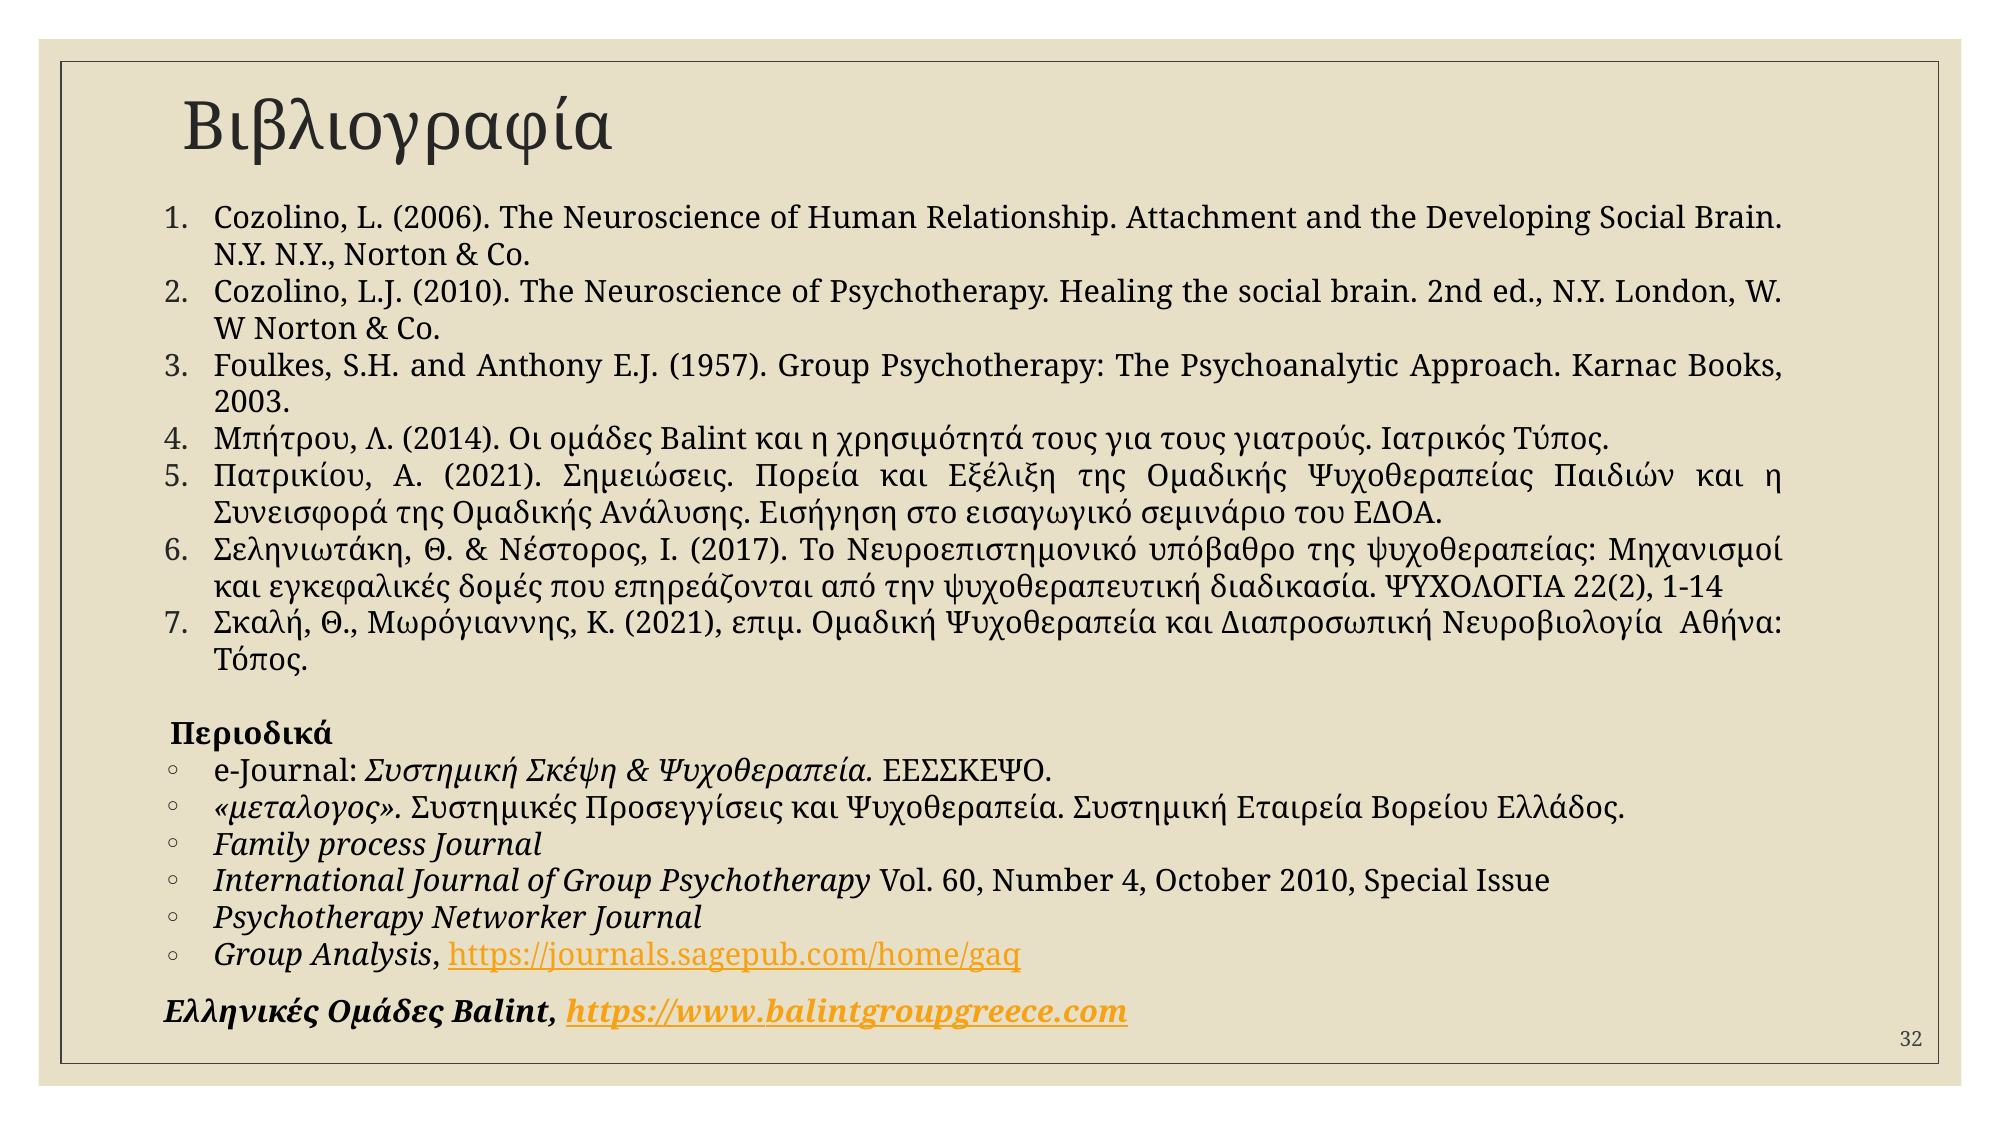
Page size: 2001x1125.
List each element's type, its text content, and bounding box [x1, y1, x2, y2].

slide_number 32 [1697, 1019, 1938, 1062]
title Βιβλιογραφία [167, 65, 1818, 191]
list Cozolino, L. (2006). The Neuroscience of Human Relationship. Attachment and the Developing Social Brain. N.Y. N.Y., Norton & Co. Cozolino, L.J. (2010). The Neuroscience of Psychotherapy. Healing the social brain. 2nd ed., N.Y. London, W. W Norton & Co. Foulkes, S.H. and Anthony E.J. (1957). Group Psychotherapy: The Psychoanalytic Approach. Karnac Books, 2003. Mπήτρου, Λ. (2014). Οι ομάδες Balint και η χρησιμότητά τους για τους γιατρούς. Ιατρικός Τύπος. Πατρικίου, Α. (2021). Σημειώσεις. Πορεία και Εξέλιξη της Ομαδικής Ψυχοθεραπείας Παιδιών και η Συνεισφορά της Ομαδικής Ανάλυσης. Εισήγηση στο εισαγωγικό σεμινάριο του ΕΔΟΑ. Σεληνιωτάκη, Θ. & Νέστορος, Ι. (2017). Το Νευροεπιστημονικό υπόβαθρο της ψυχοθεραπείας: Μηχανισμοί και εγκεφαλικές δομές που επηρεάζονται από την ψυχοθεραπευτική διαδικασία. ΨΥΧΟΛΟΓΙΑ 22(2), 1-14 Σκαλή, Θ., Μωρόγιαννης, Κ. (2021), επιμ. Ομαδική Ψυχοθεραπεία και Διαπροσωπική Νευροβιολογία Αθήνα: Τόπος. Περιοδικά e-Journal: Συστημική Σκέψη & Ψυχοθεραπεία. ΕΕΣΣΚΕΨΟ. «μεταλογος». Συστημικές Προσεγγίσεις και Ψυχοθεραπεία. Συστημική Εταιρεία Βορείου Ελλάδος. Family process Journal International Journal of Group Psychotherapy Vol. 60, Number 4, October 2010, Special Issue Psychotherapy Networker Journal Group Analysis, https://journals.sagepub.com/home/gaq Ελληνικές Ομάδες Balint, https://www.balintgroupgreece.com [148, 190, 1799, 1049]
